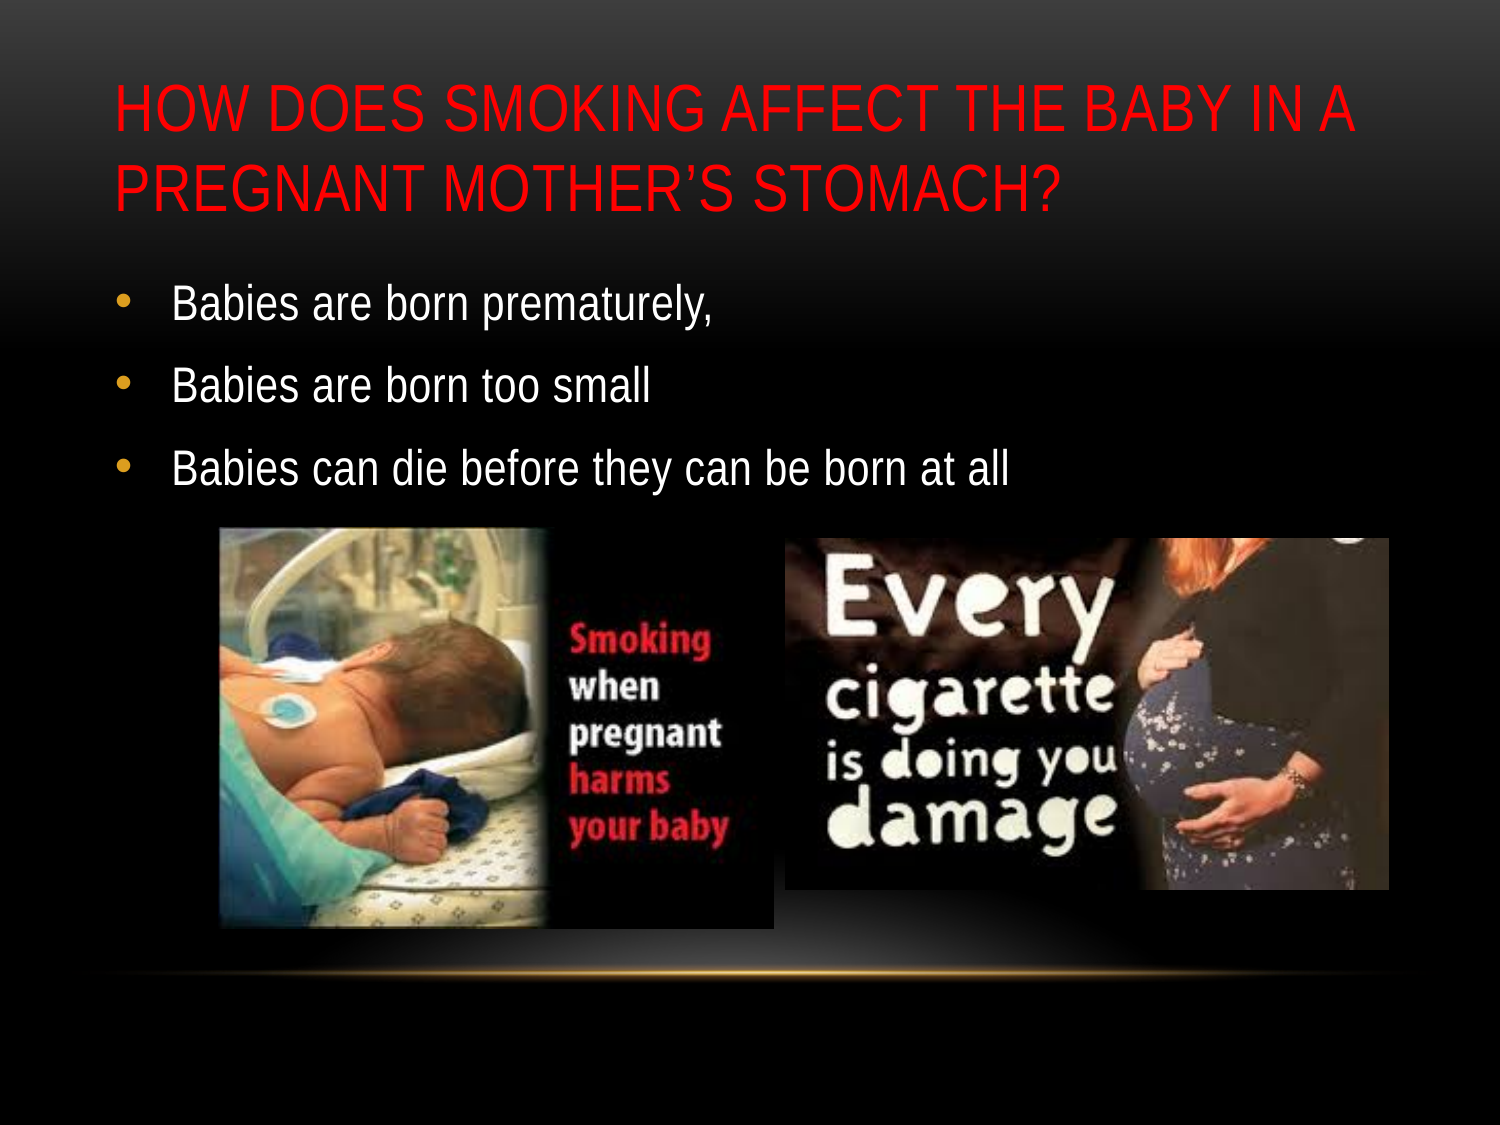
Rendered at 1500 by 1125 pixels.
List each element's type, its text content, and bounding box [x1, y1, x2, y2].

title How does smoking affect the baby in a pregnant mother’s stomach? [99, 45, 1400, 233]
list Babies are born prematurely, Babies are born too small Babies can die before they can be born at all [99, 262, 1400, 938]
picture [0, 0, 1500, 1125]
